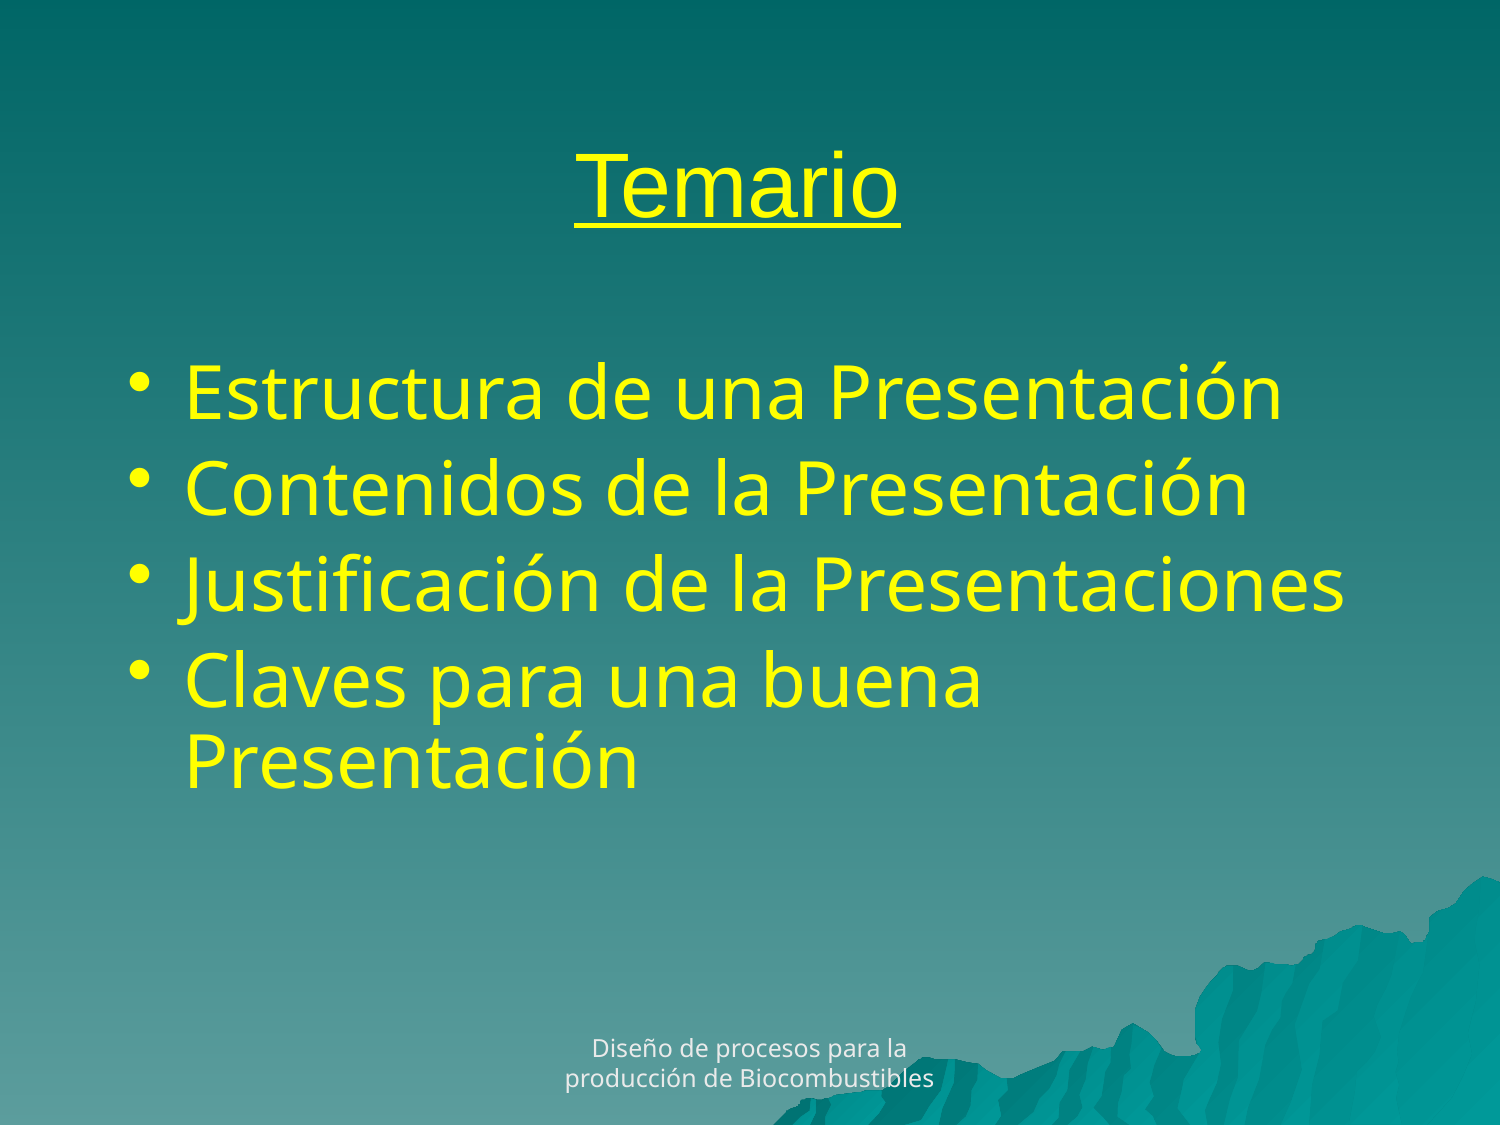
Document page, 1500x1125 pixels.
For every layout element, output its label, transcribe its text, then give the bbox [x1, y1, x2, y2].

footer Diseño de procesos para la producción de Biocombustibles [512, 1024, 988, 1101]
text_box Estructura de una Presentación Contenidos de la Presentación Justificación de la Presentaciones Claves para una buena Presentación [112, 287, 1388, 638]
text_box Temario [99, 87, 1375, 275]
